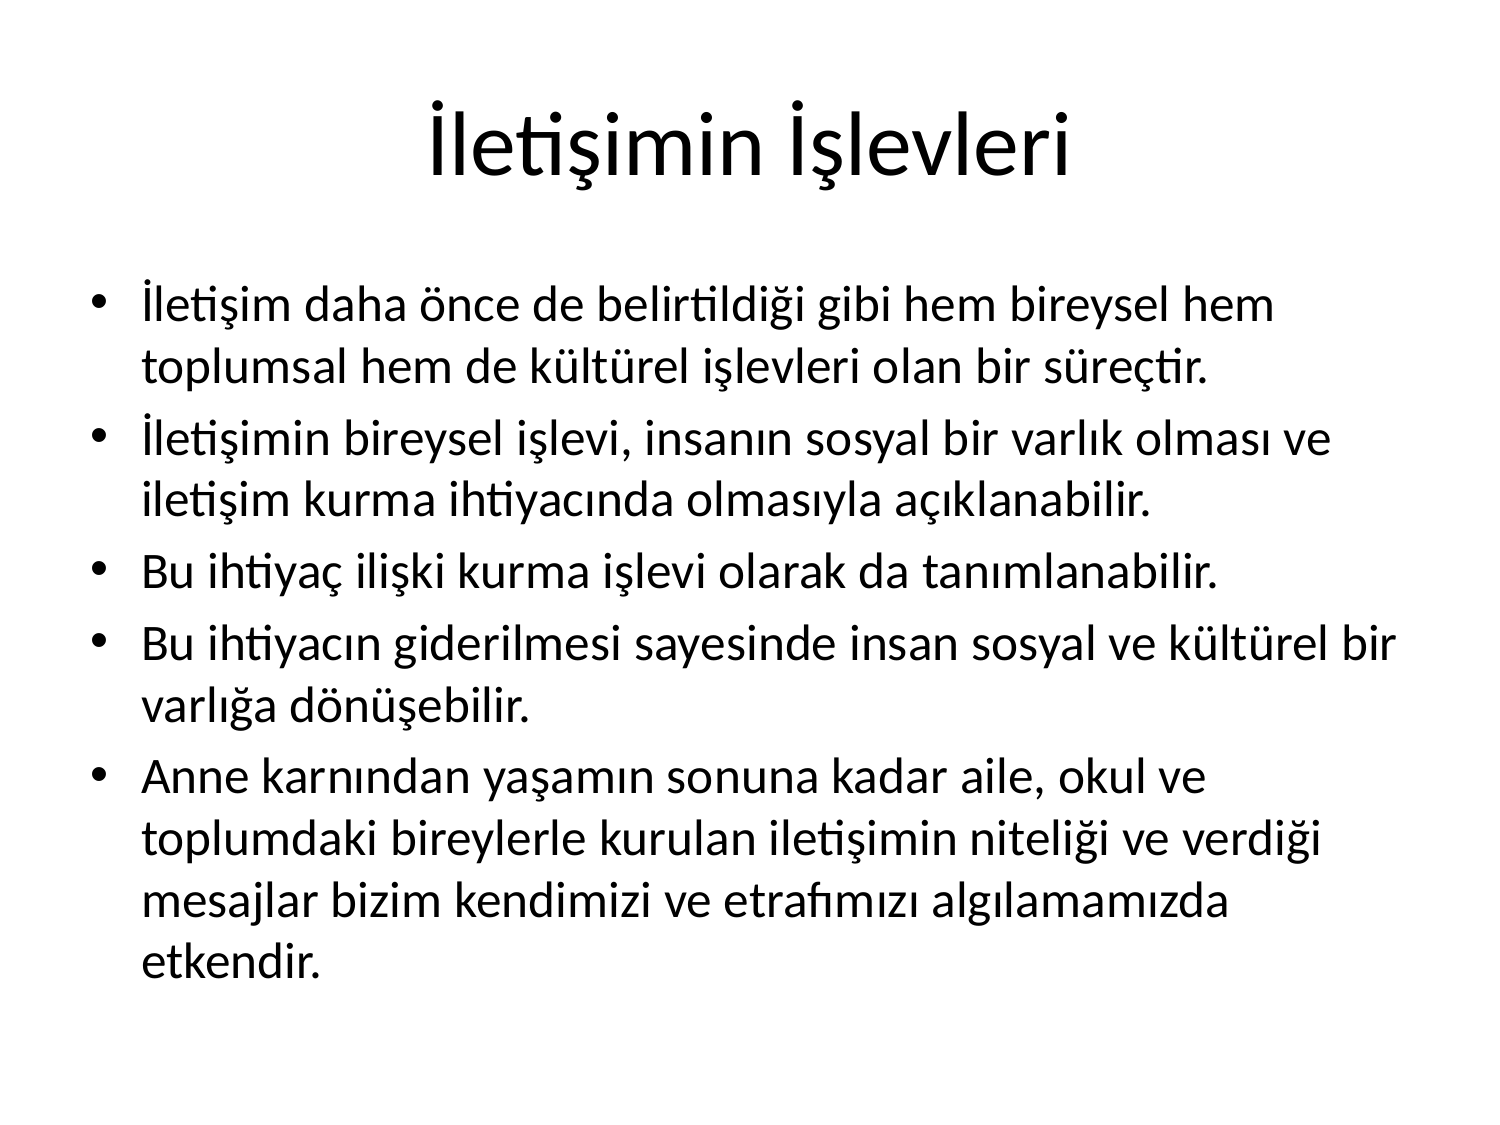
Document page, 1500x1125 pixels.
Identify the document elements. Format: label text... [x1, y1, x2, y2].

list İletişim daha önce de belirtildiği gibi hem bireysel hem toplumsal hem de kültürel işlevleri olan bir süreçtir. İletişimin bireysel işlevi, insanın sosyal bir varlık olması ve iletişim kurma ihtiyacında olmasıyla açıklanabilir. Bu ihtiyaç ilişki kurma işlevi olarak da tanımlanabilir. Bu ihtiyacın giderilmesi sayesinde insan sosyal ve kültürel bir varlığa dönüşebilir. Anne karnından yaşamın sonuna kadar aile, okul ve toplumdaki bireylerle kurulan iletişimin niteliği ve verdiği mesajlar bizim kendimizi ve etrafımızı algılamamızda etkendir. [75, 262, 1425, 1005]
title İletişimin İşlevleri [75, 45, 1425, 233]
